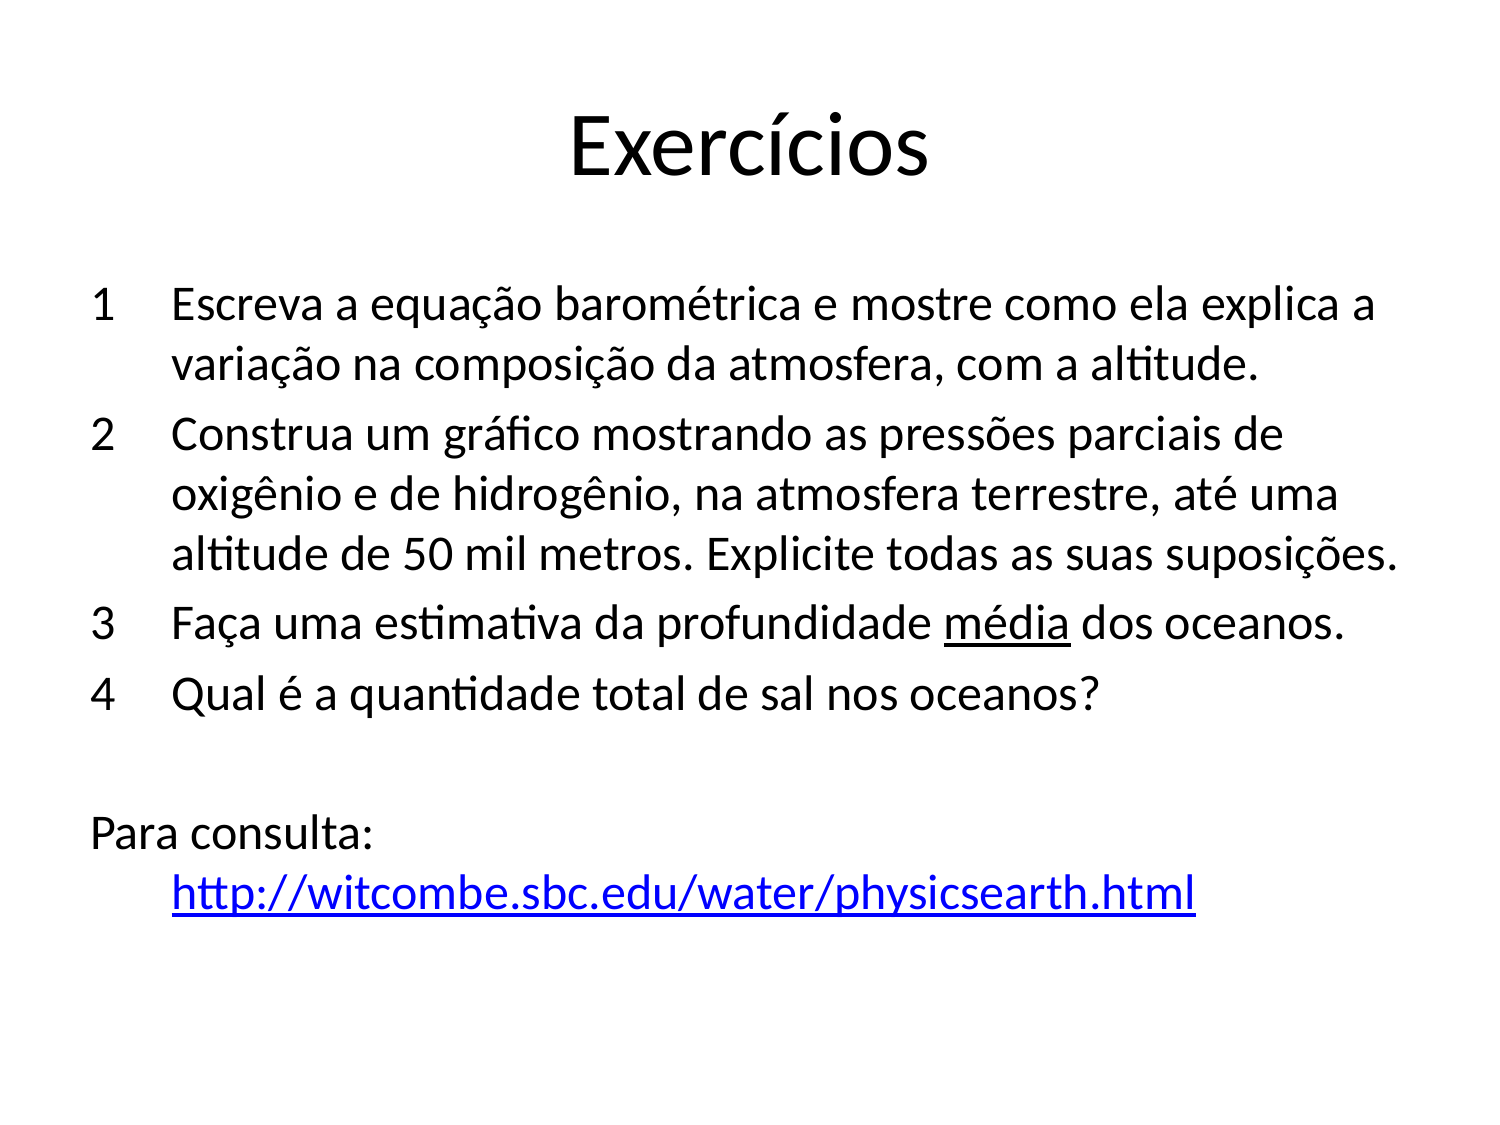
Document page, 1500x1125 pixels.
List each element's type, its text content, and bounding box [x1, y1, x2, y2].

title Exercícios [75, 45, 1425, 233]
list Escreva a equação barométrica e mostre como ela explica a variação na composição da atmosfera, com a altitude. Construa um gráfico mostrando as pressões parciais de oxigênio e de hidrogênio, na atmosfera terrestre, até uma altitude de 50 mil metros. Explicite todas as suas suposições. Faça uma estimativa da profundidade média dos oceanos. Qual é a quantidade total de sal nos oceanos? Para consulta: http://witcombe.sbc.edu/water/physicsearth.html [75, 262, 1425, 1005]
